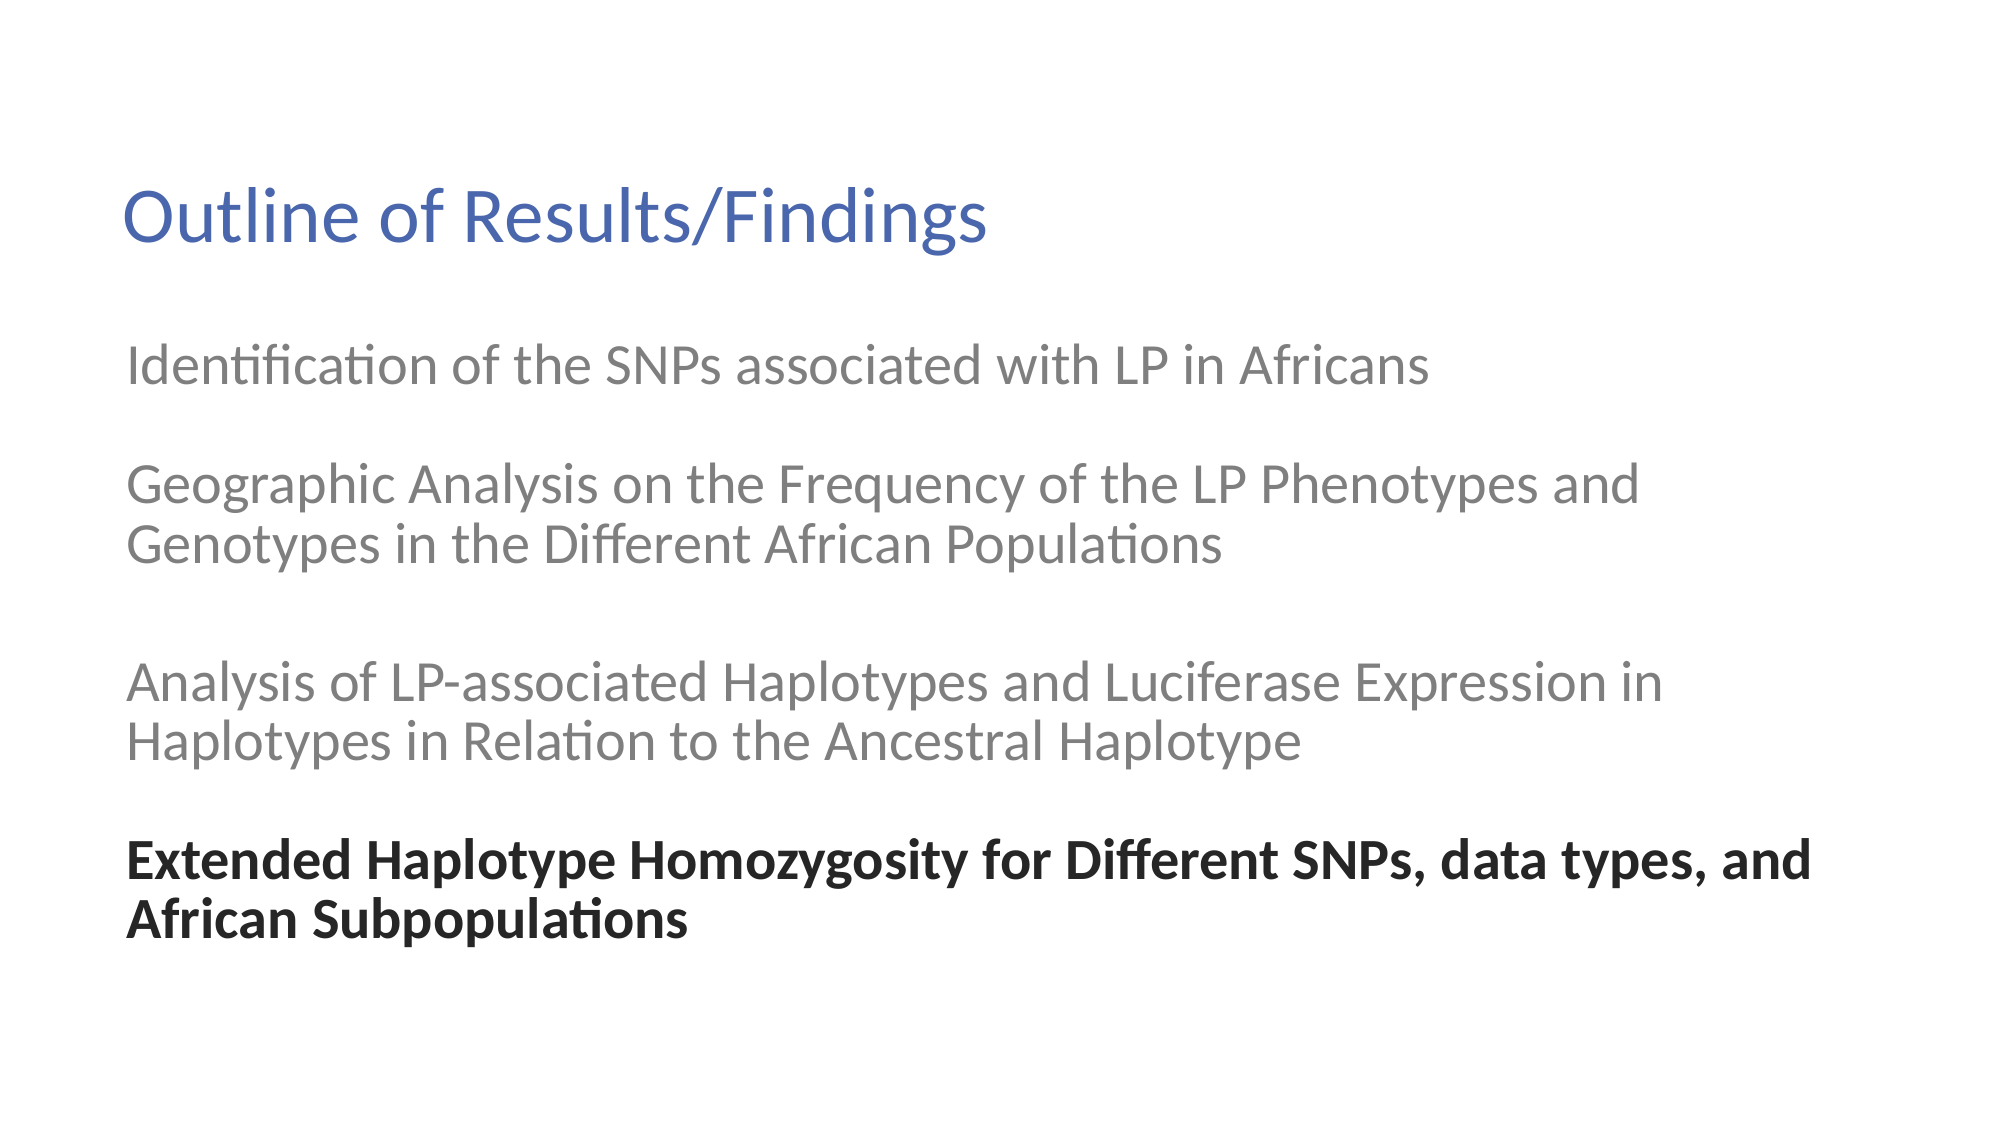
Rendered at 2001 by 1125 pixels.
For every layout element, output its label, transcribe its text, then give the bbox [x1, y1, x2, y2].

title Outline of Results/Findings [107, 81, 1875, 354]
list Identification of the SNPs associated with LP in Africans Geographic Analysis on the Frequency of the LP Phenotypes and Genotypes in the Different African Populations Analysis of LP-associated Haplotypes and Luciferase Expression in Haplotypes in Relation to the Ancestral Haplotype Extended Haplotype Homozygosity for Different SNPs, data types, and African Subpopulations [111, 329, 1876, 948]
